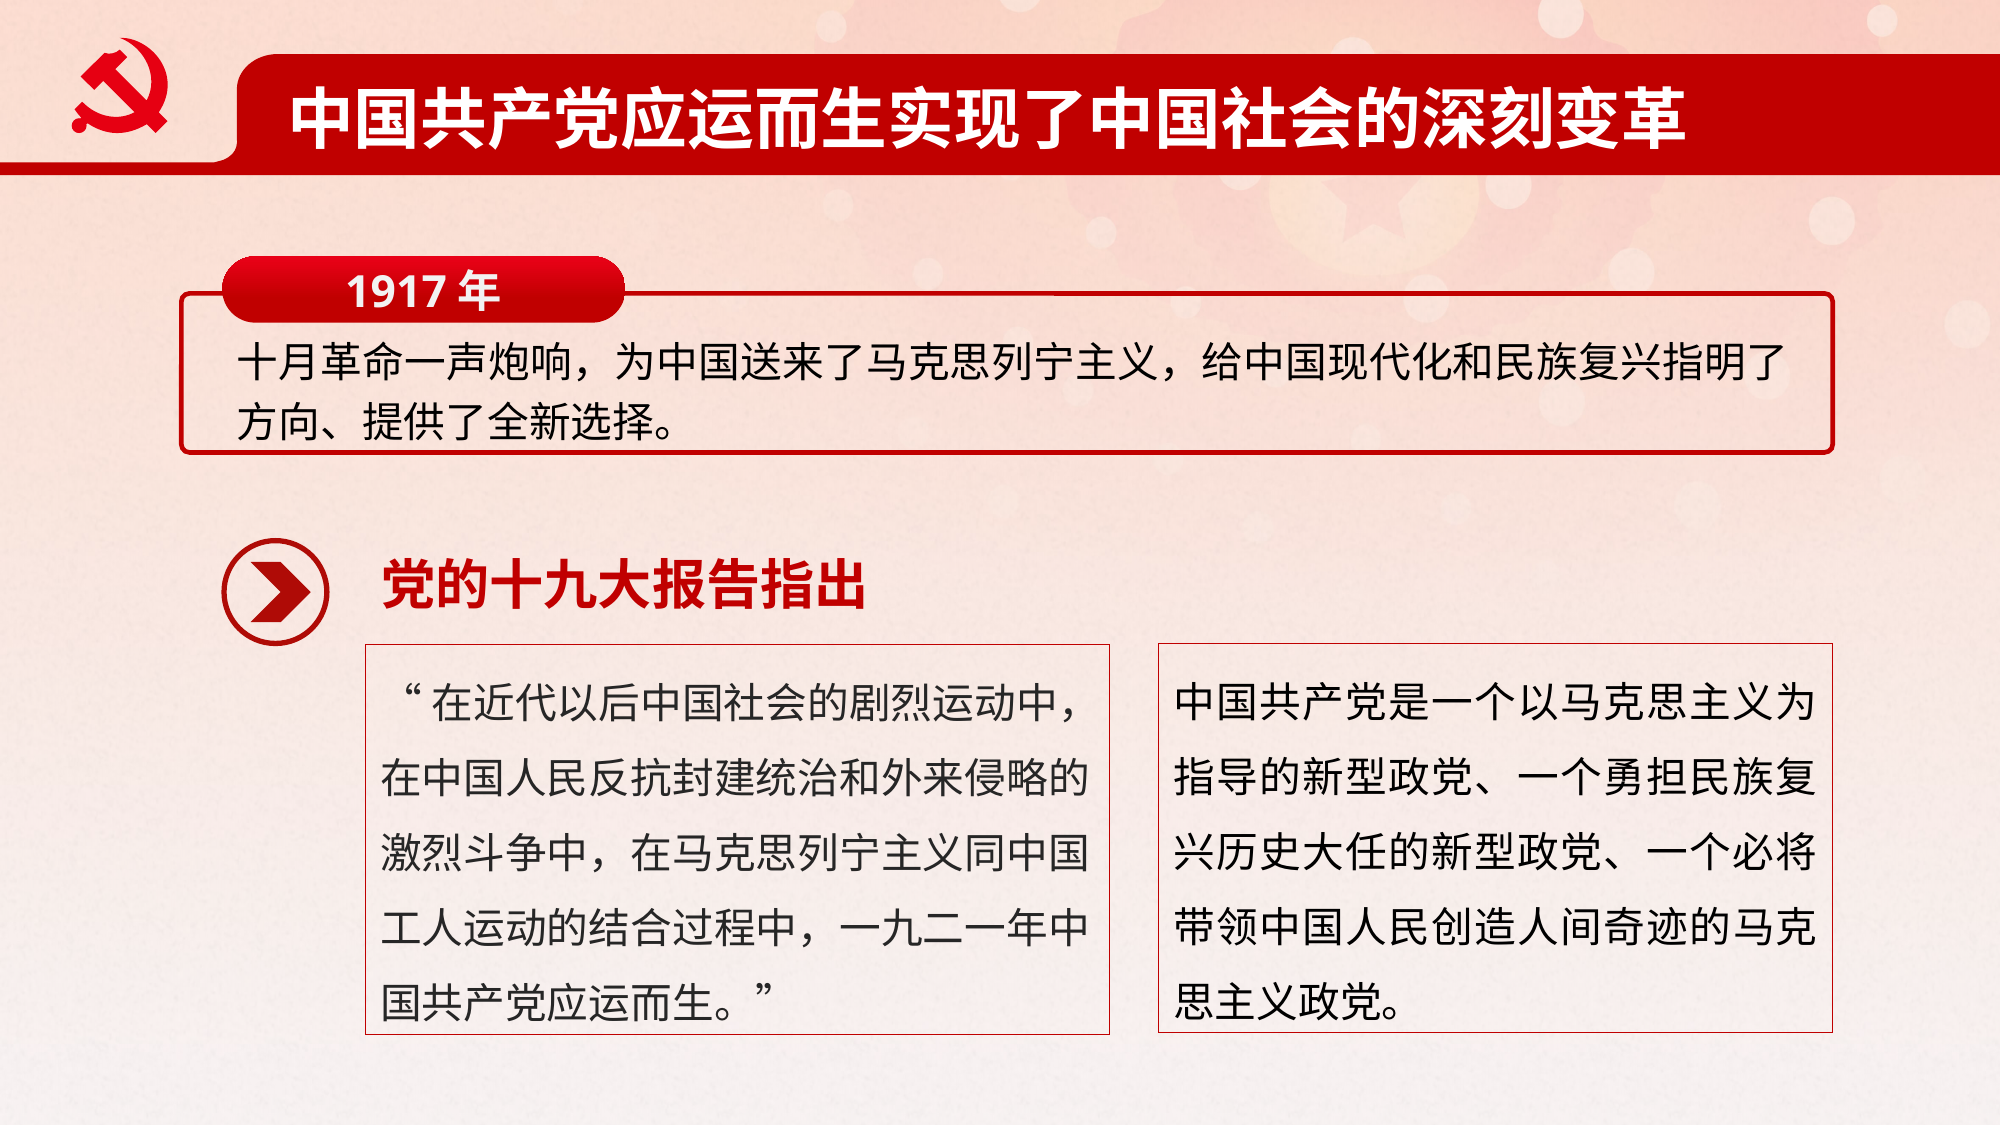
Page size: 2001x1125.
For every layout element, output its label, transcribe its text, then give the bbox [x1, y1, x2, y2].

text_box [221, 537, 330, 647]
text_box 党的十九大报告指出 [366, 543, 885, 623]
text_box 1917年 [222, 256, 626, 323]
text_box [180, 292, 1834, 454]
text_box 中国共产党应运而生实现了中国社会的深刻变革 [271, 30, 1752, 204]
text_box “在近代以后中国社会的剧烈运动中，在中国人民反抗封建统治和外来侵略的激烈斗争中，在马克思列宁主义同中国工人运动的结合过程中，一九二一年中国共产党应运而生。” [365, 644, 1110, 1035]
text_box 中国共产党是一个以马克思主义为指导的新型政党、一个勇担民族复兴历史大任的新型政党、一个必将带领中国人民创造人间奇迹的马克思主义政党。 [1158, 643, 1833, 1033]
text_box [0, 53, 271, 177]
text_box [1752, 53, 2000, 177]
text_box [71, 37, 168, 134]
